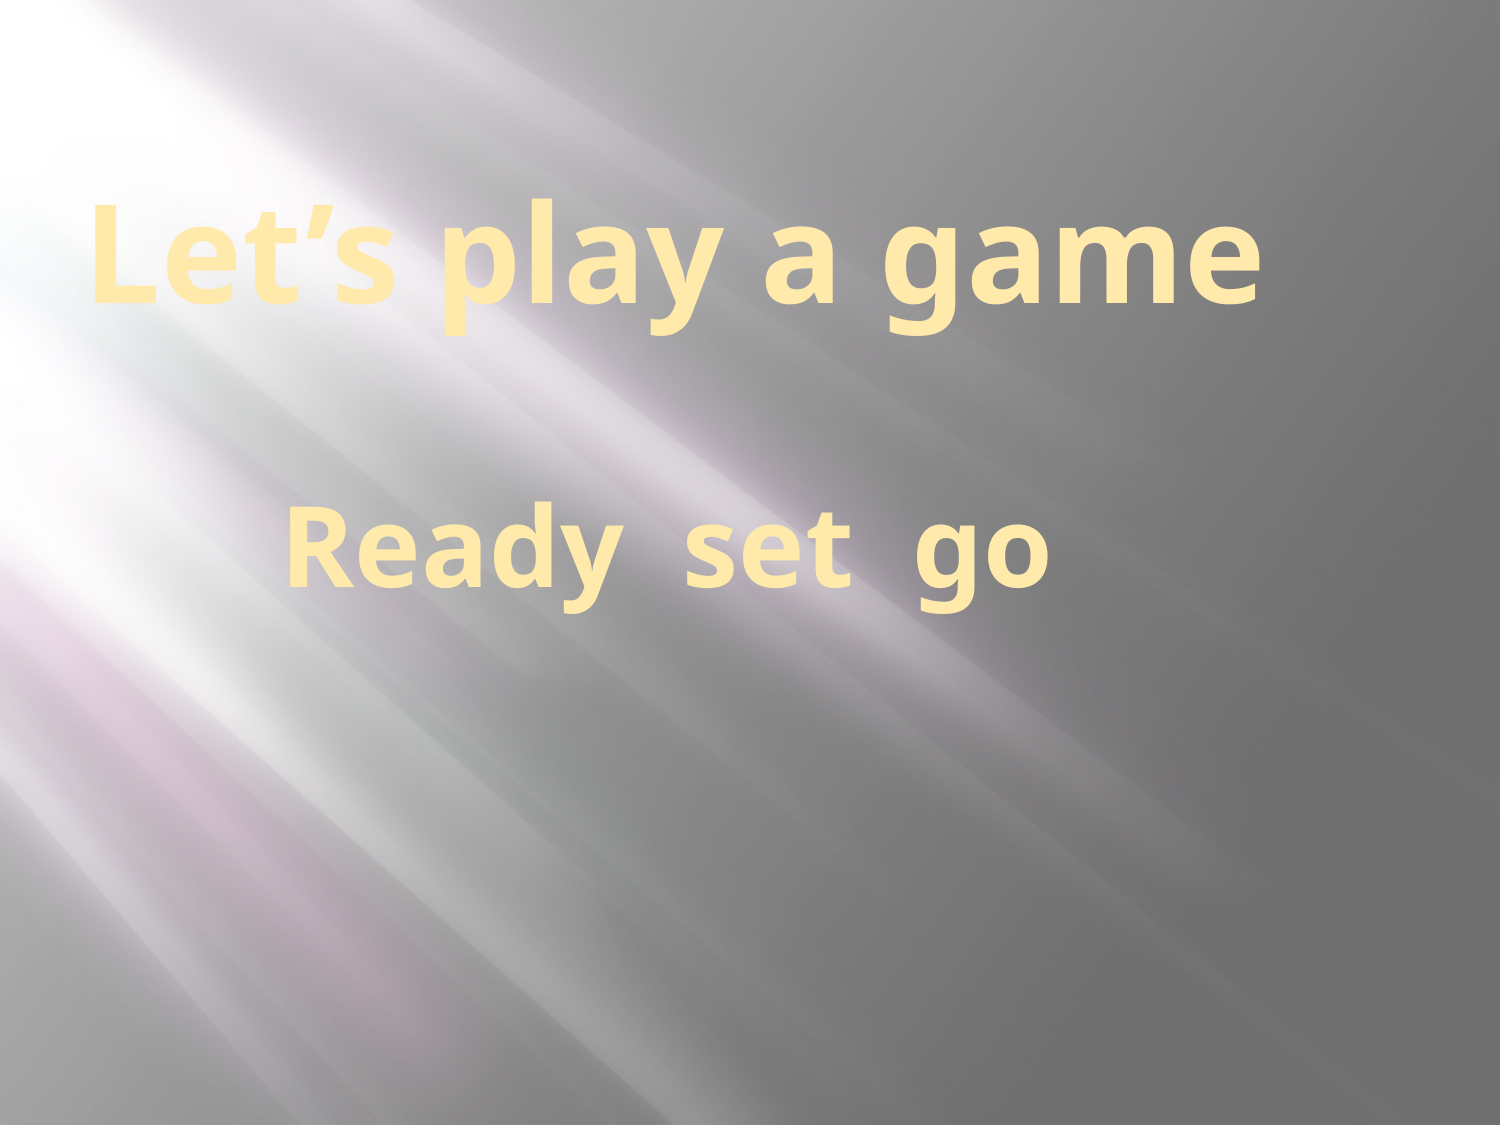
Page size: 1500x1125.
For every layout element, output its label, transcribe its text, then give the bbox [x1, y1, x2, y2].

title Let’s play a game [0, 30, 1350, 331]
picture [0, 0, 1500, 1125]
text_box Ready set go [265, 467, 1117, 618]
